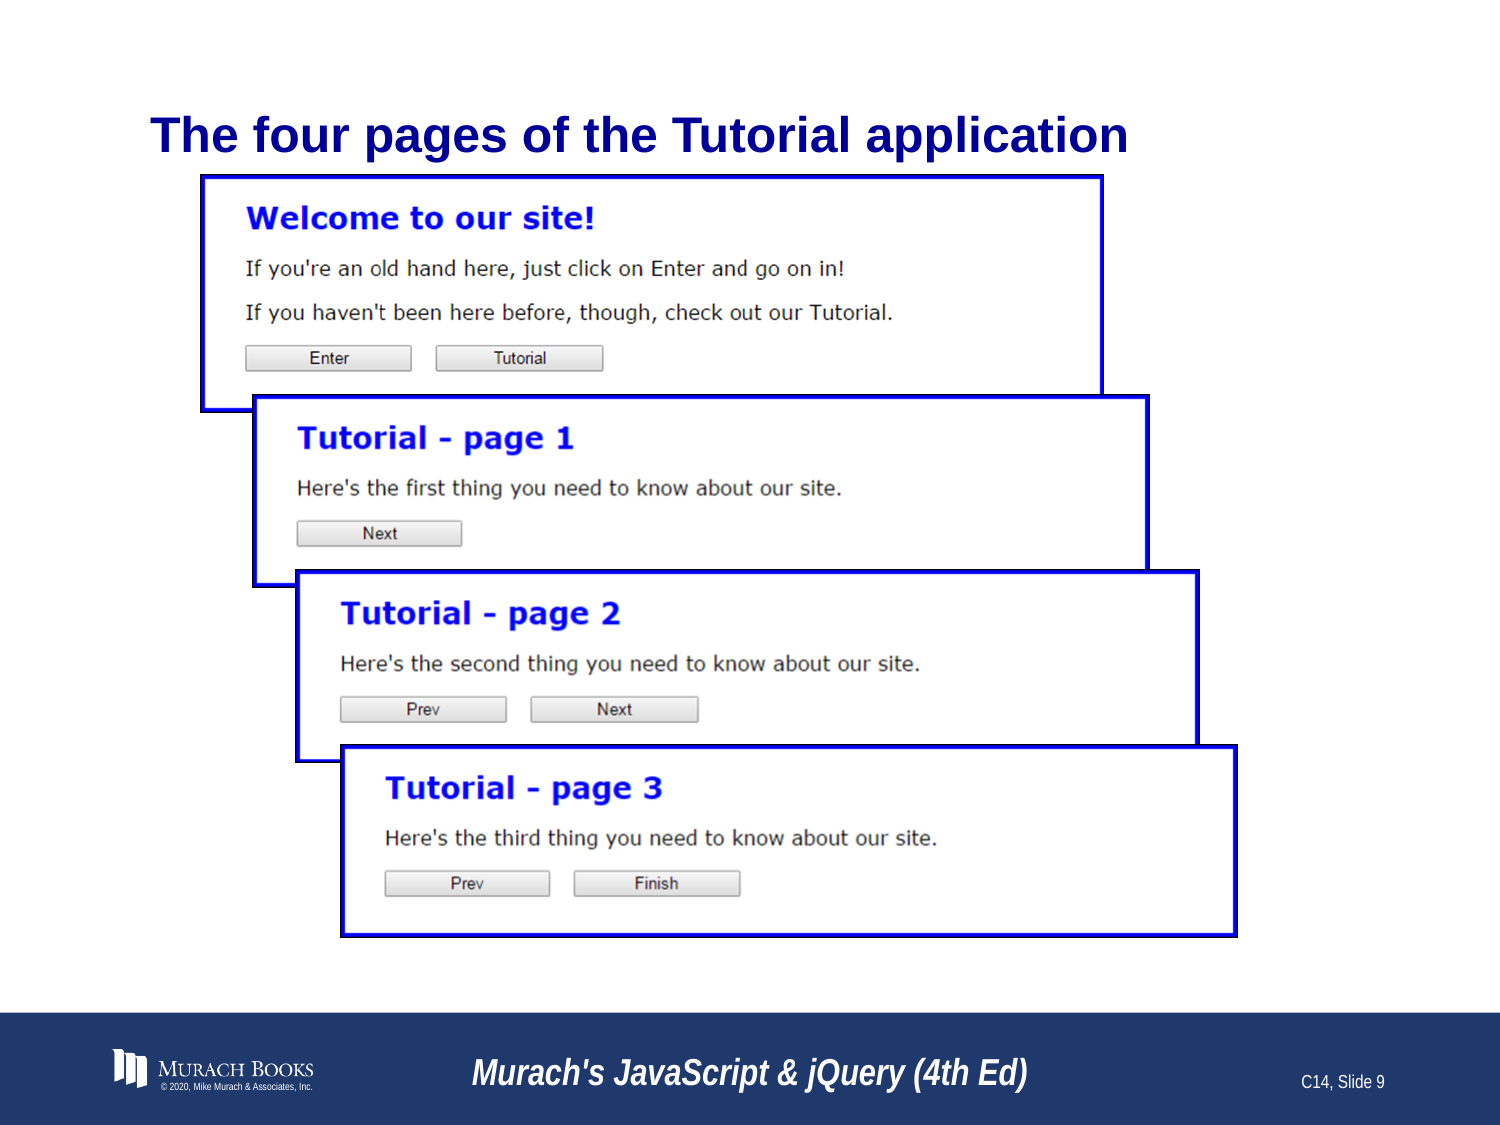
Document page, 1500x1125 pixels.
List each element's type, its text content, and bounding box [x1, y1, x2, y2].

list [340, 744, 1238, 938]
slide_number C14, Slide 9 [1087, 1025, 1400, 1100]
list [199, 174, 1104, 413]
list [295, 569, 1201, 763]
footer © 2020, Mike Murach & Associates, Inc. [12, 1025, 463, 1100]
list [252, 394, 1151, 588]
title The four pages of the Tutorial application [150, 102, 1350, 164]
slide_number Murach's JavaScript & jQuery (4th Ed) [463, 1025, 1050, 1100]
